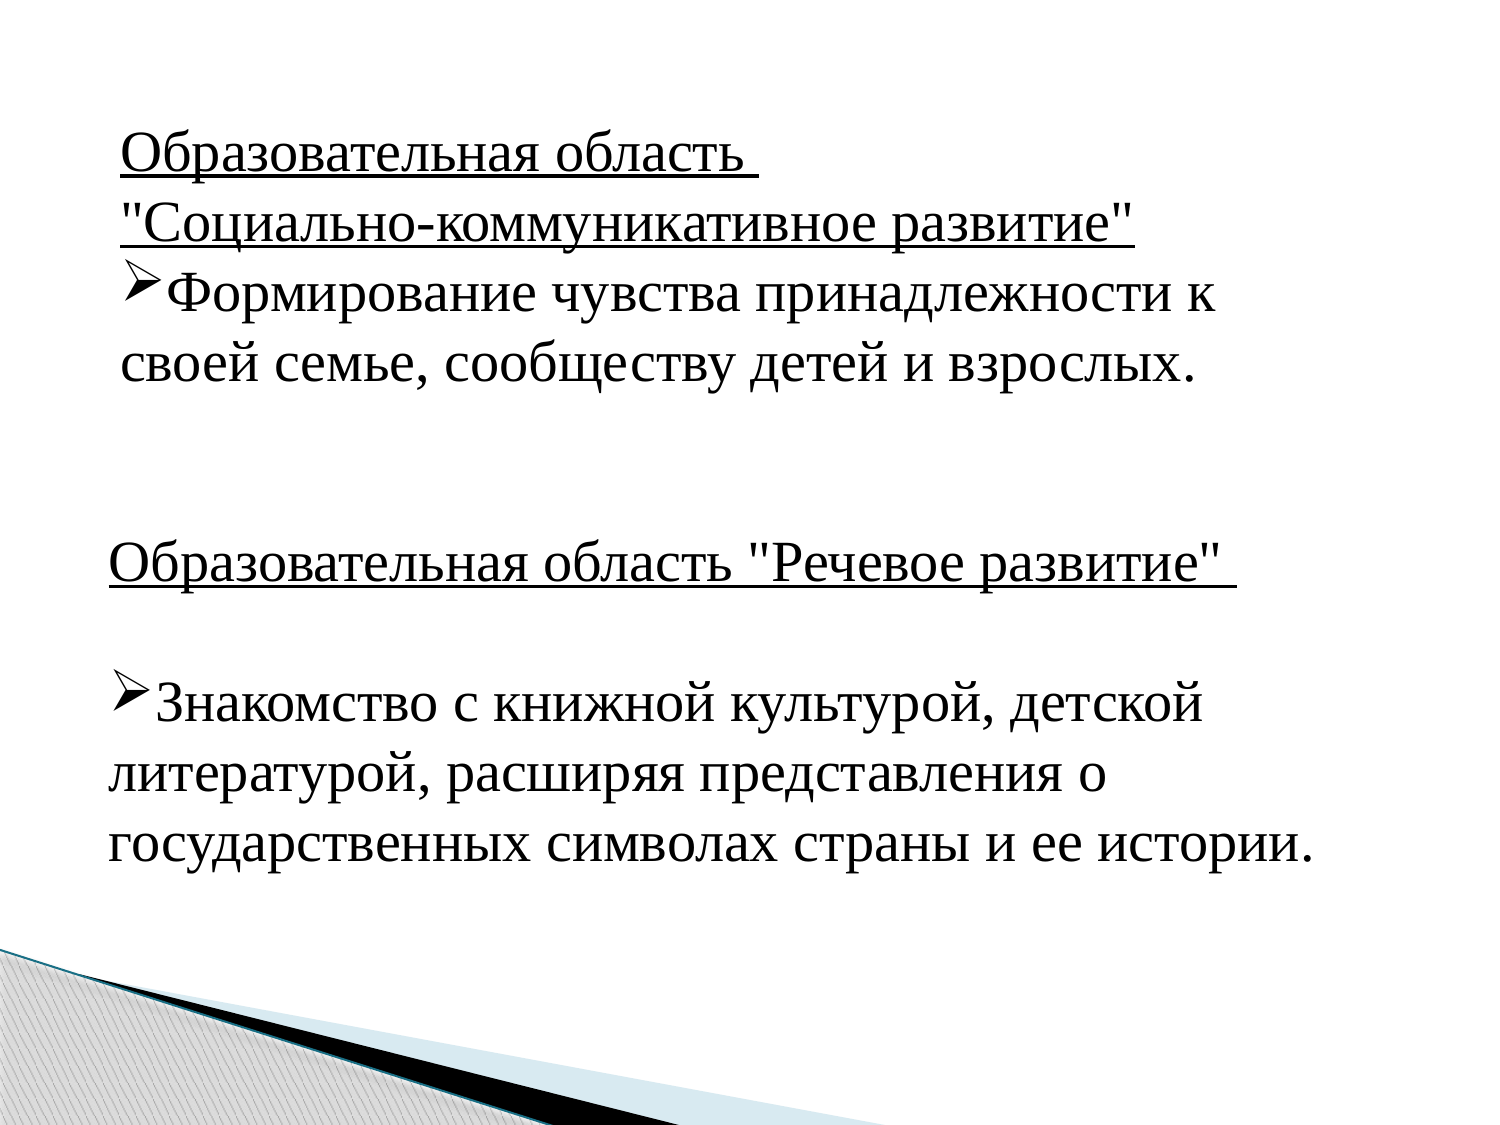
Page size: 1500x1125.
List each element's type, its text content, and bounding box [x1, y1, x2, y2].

text_box Образовательная область "Речевое развитие" Знакомство с книжной культурой, детской литературой, расширяя представления о государственных символах страны и ее истории. [93, 515, 1454, 881]
text_box Образовательная область "Социально-коммуникативное развитие" Формирование чувства принадлежности к своей семье, сообществу детей и взрослых. [105, 105, 1360, 401]
